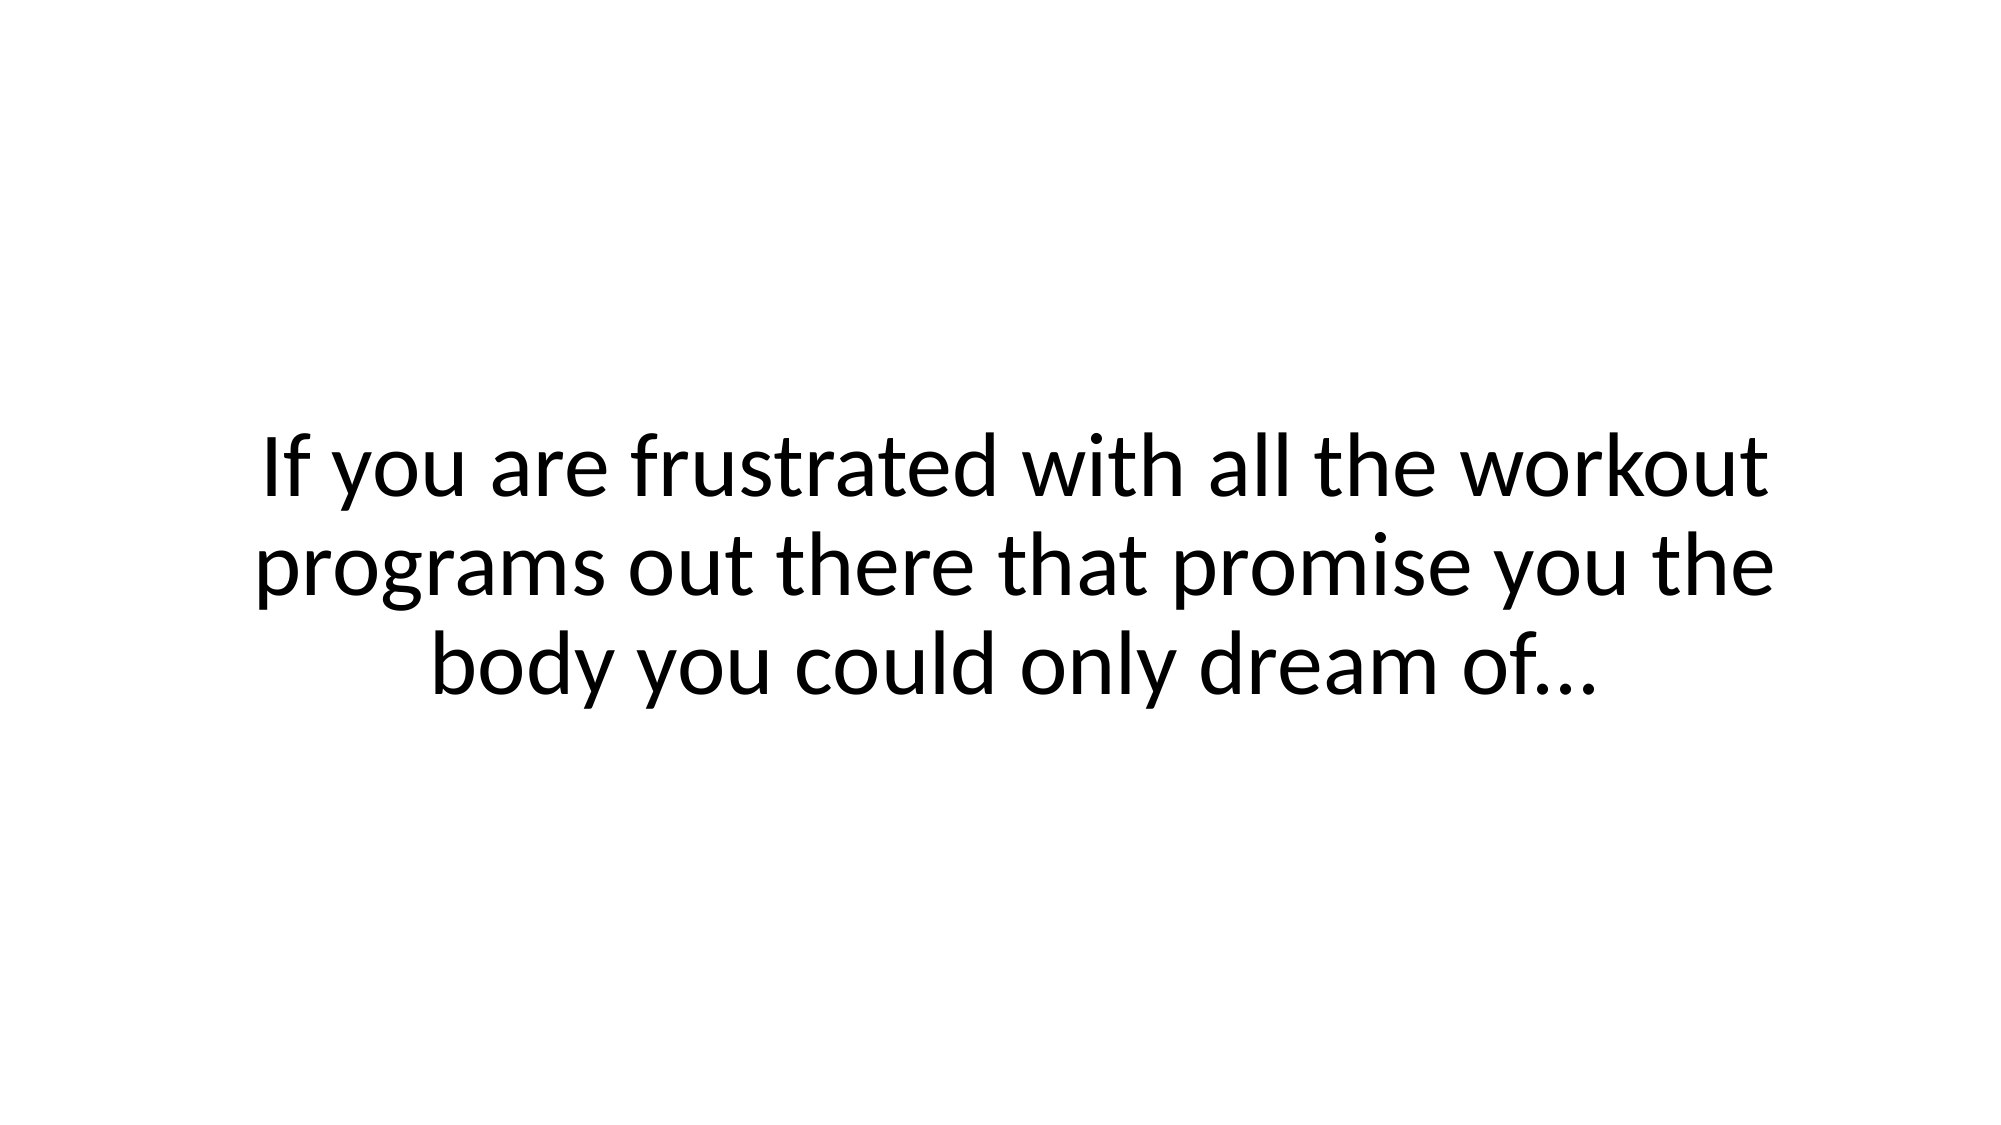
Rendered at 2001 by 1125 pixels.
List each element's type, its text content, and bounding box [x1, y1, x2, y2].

list If you are frustrated with all the workout programs out there that promise you the body you could only dream of... [153, 410, 1879, 891]
